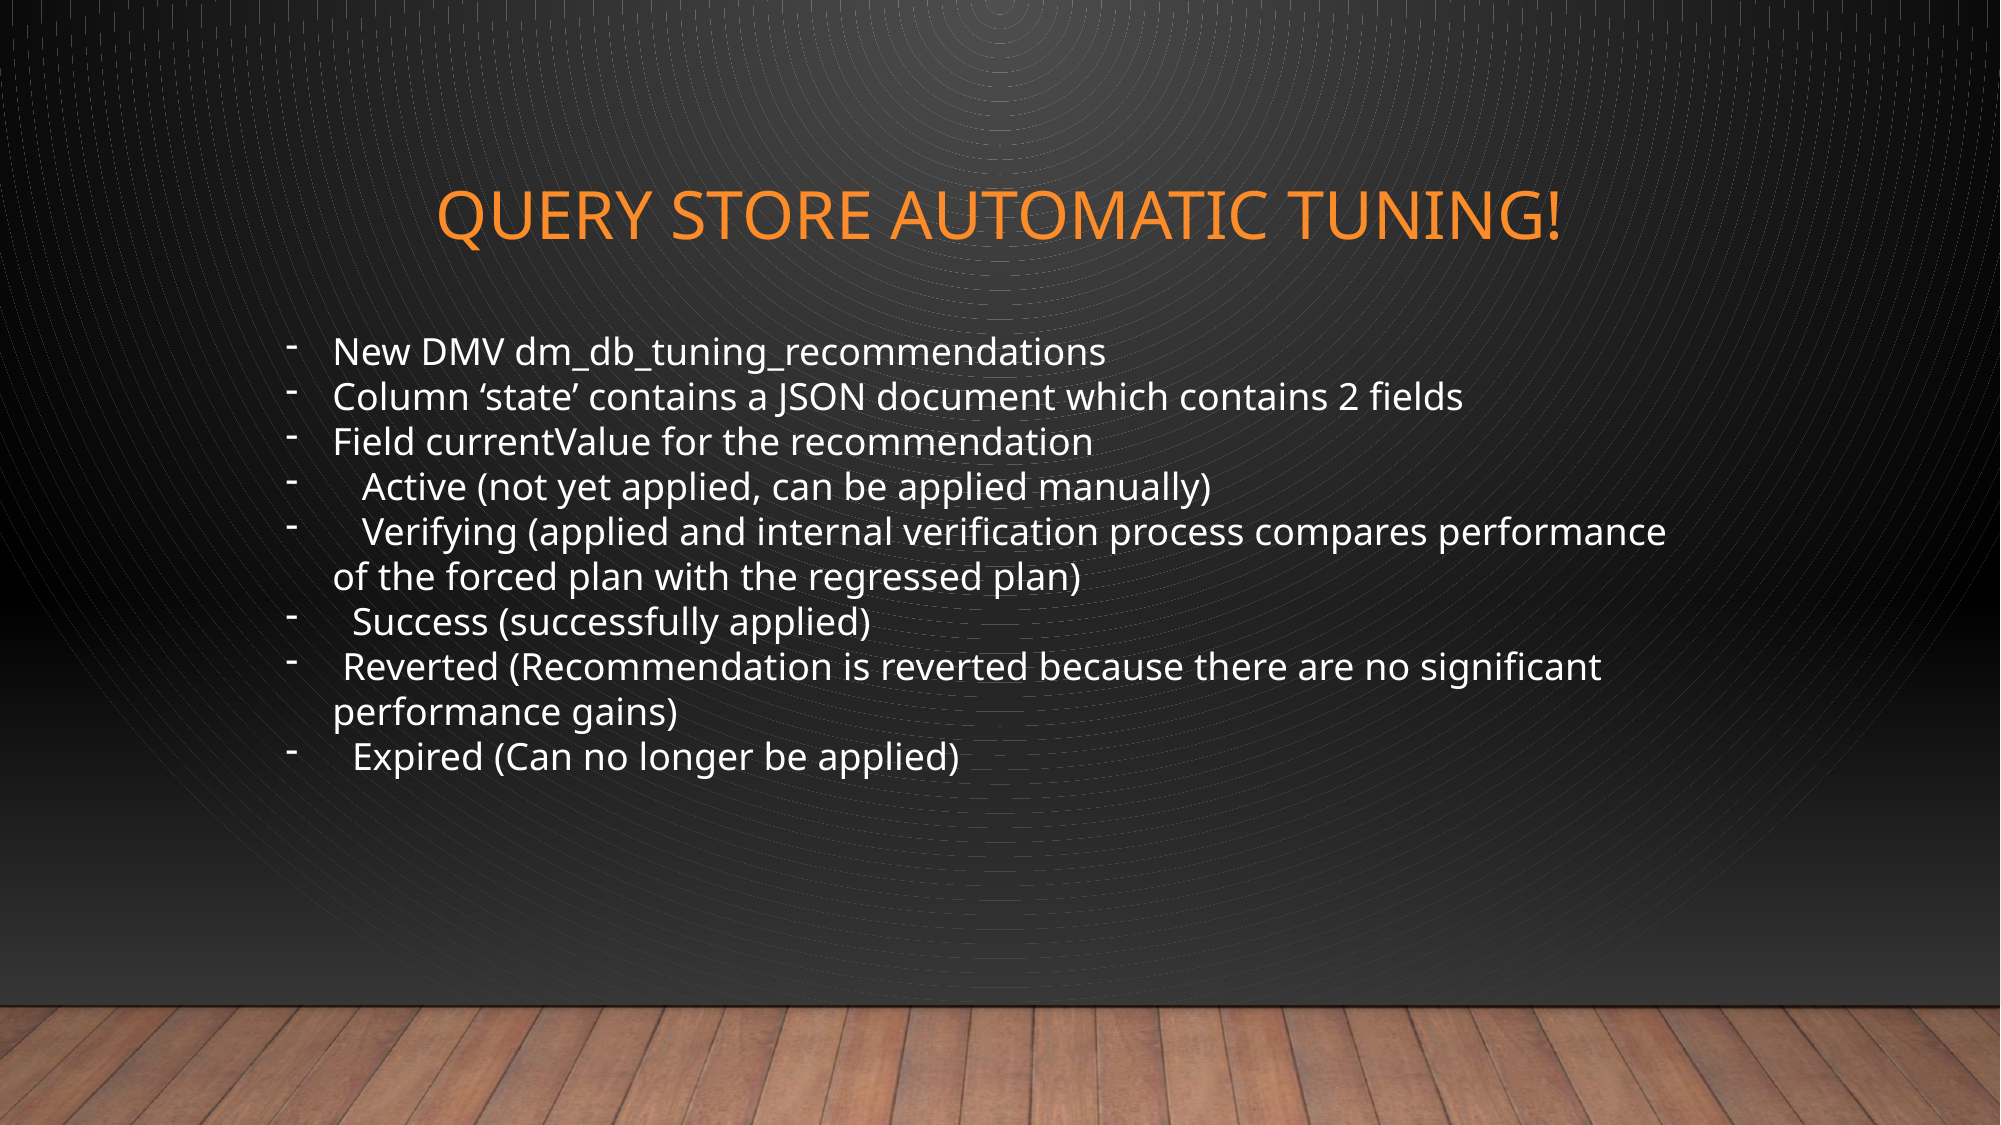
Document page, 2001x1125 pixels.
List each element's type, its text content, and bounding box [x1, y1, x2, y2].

text_box New DMV dm_db_tuning_recommendations Column ‘state’ contains a JSON document which contains 2 fields Field currentValue for the recommendation Active (not yet applied, can be applied manually) Verifying (applied and internal verification process compares performance of the forced plan with the regressed plan) Success (successfully applied) Reverted (Recommendation is reverted because there are no significant performance gains) Expired (Can no longer be applied) [270, 320, 1693, 830]
picture [0, 1005, 2000, 1125]
title Query STORE AUTOMATIC TUNING! [238, 131, 1763, 305]
